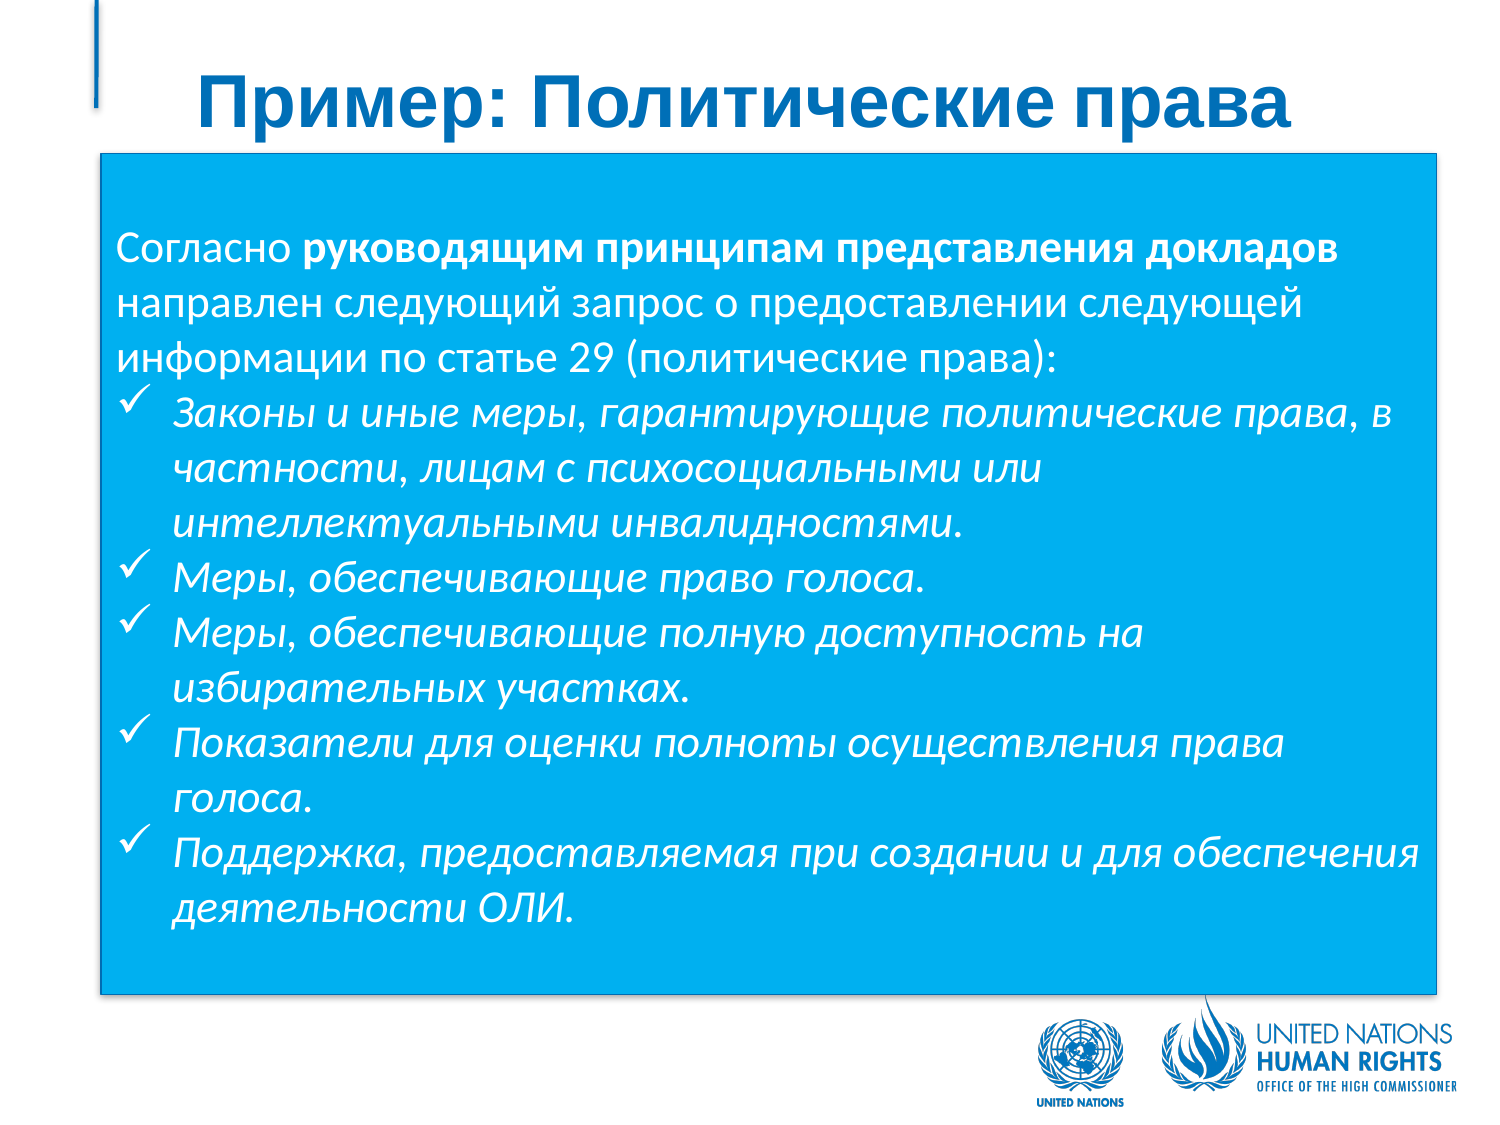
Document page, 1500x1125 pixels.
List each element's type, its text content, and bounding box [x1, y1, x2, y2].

text_box Согласно руководящим принципам представления докладов направлен следующий запрос о предоставлении следующей информации по статье 29 (политические права): Законы и иные меры, гарантирующие политические права, в частности, лицам с психосоциальными или интеллектуальными инвалидностями. Меры, обеспечивающие право голоса. Меры, обеспечивающие полную доступность на избирательных участках. Показатели для оценки полноты осуществления права голоса. Поддержка, предоставляемая при создании и для обеспечения деятельности ОЛИ. [100, 153, 1437, 995]
picture [1037, 990, 1457, 1107]
title Пример: Политические права [52, 45, 1437, 224]
